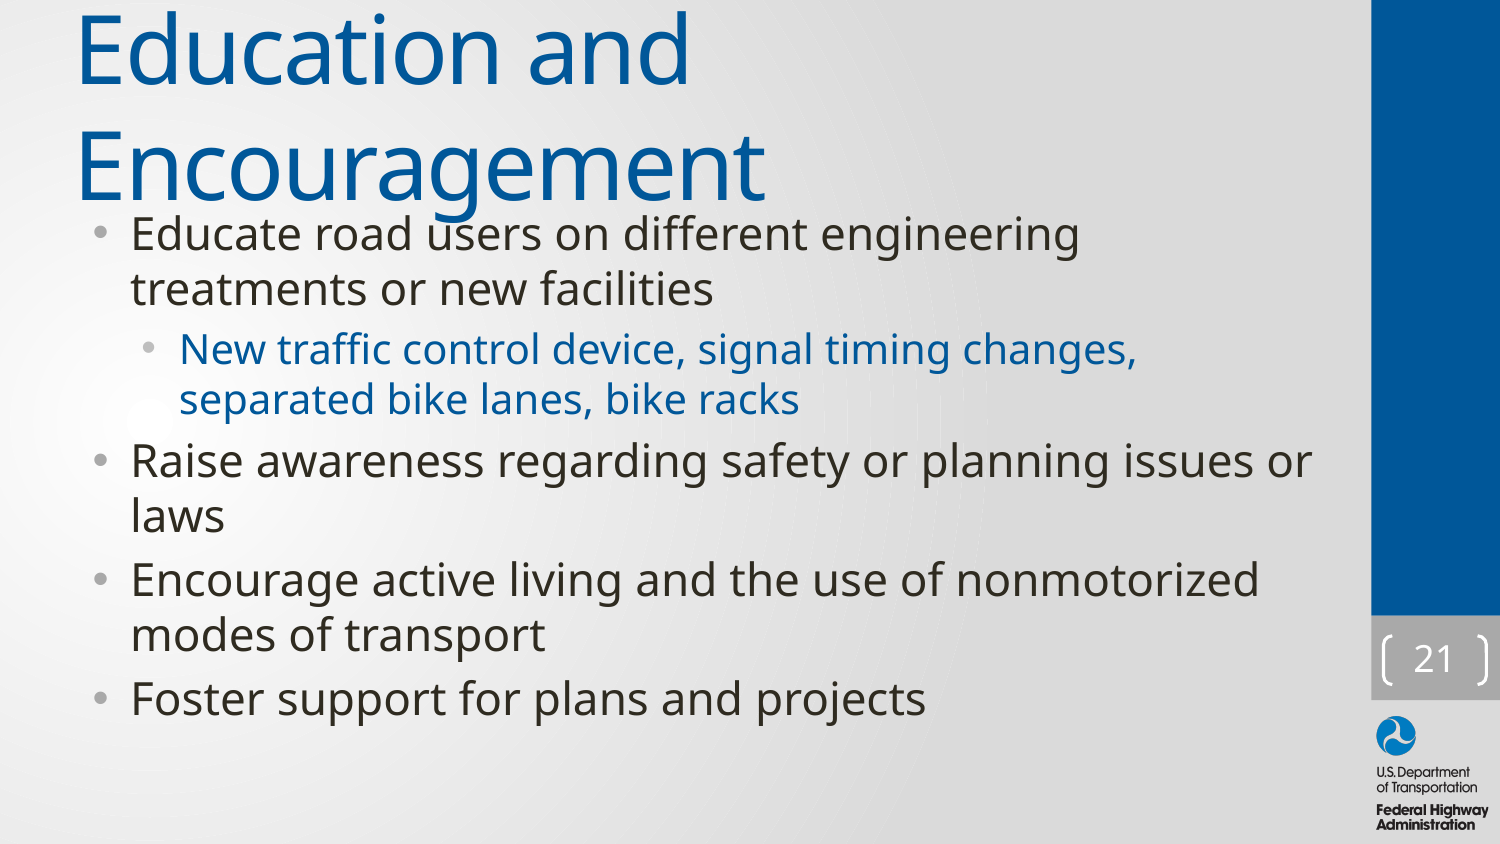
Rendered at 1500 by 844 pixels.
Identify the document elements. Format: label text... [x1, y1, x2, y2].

list Educate road users on different engineering treatments or new facilities New traffic control device, signal timing changes, separated bike lanes, bike racks Raise awareness regarding safety or planning issues or laws Encourage active living and the use of nonmotorized modes of transport Foster support for plans and projects [58, 196, 1337, 788]
slide_number 21 [1381, 634, 1488, 687]
title Education and Encouragement [58, 33, 1309, 175]
